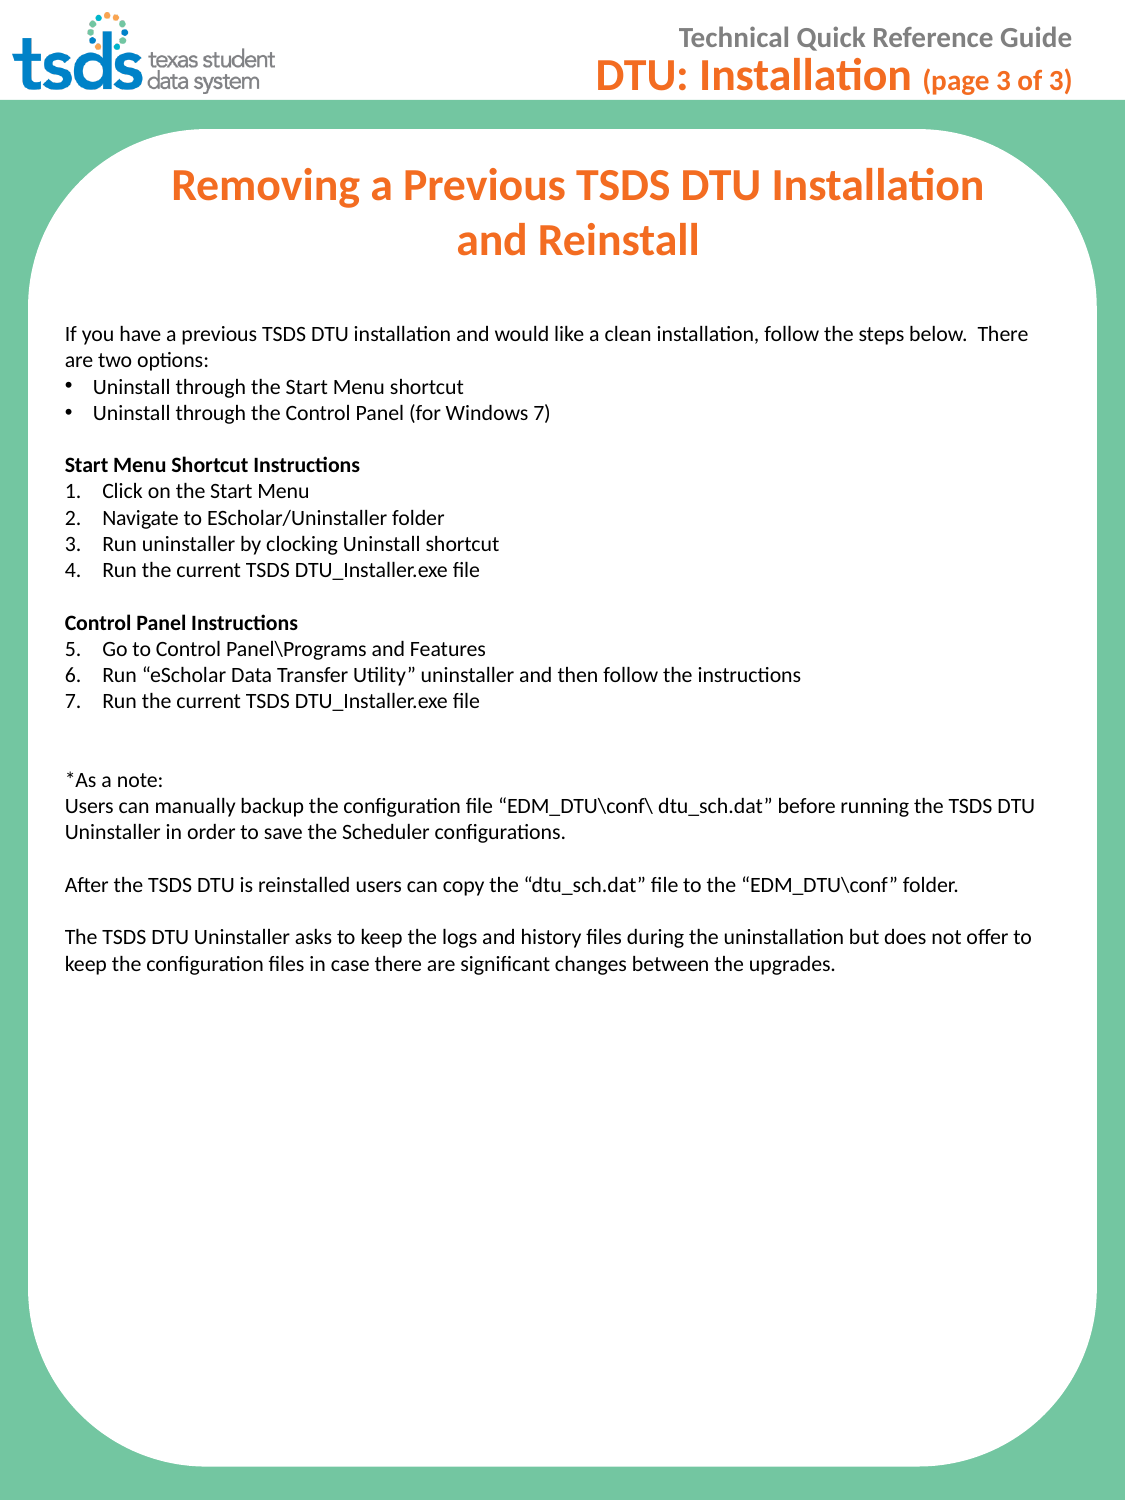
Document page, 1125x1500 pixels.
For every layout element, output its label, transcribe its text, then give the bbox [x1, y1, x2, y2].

text_box Technical Quick Reference Guide [300, 10, 1088, 61]
text_box Removing a Previous TSDS DTU Installation and Reinstall [143, 147, 1013, 272]
text_box [25, 126, 1099, 1469]
text_box [0, 98, 1125, 1500]
text_box DTU: Installation (page 3 of 3) [287, 37, 1088, 108]
text_box If you have a previous TSDS DTU installation and would like a clean installation, follow the steps below. There are two options: Uninstall through the Start Menu shortcut Uninstall through the Control Panel (for Windows 7) Start Menu Shortcut Instructions Click on the Start Menu Navigate to EScholar/Uninstaller folder Run uninstaller by clocking Uninstall shortcut Run the current TSDS DTU_Installer.exe file Control Panel Instructions Go to Control Panel\Programs and Features Run “eScholar Data Transfer Utility” uninstaller and then follow the instructions Run the current TSDS DTU_Installer.exe file *As a note: Users can manually backup the configuration file “EDM_DTU\conf\ dtu_sch.dat” before running the TSDS DTU Uninstaller in order to save the Scheduler configurations. After the TSDS DTU is reinstalled users can copy the “dtu_sch.dat” file to the “EDM_DTU\conf” folder. The TSDS DTU Uninstaller asks to keep the logs and history files during the uninstallation but does not offer to keep the configuration files in case there are significant changes between the upgrades. [50, 312, 1075, 983]
picture [12, 12, 276, 94]
